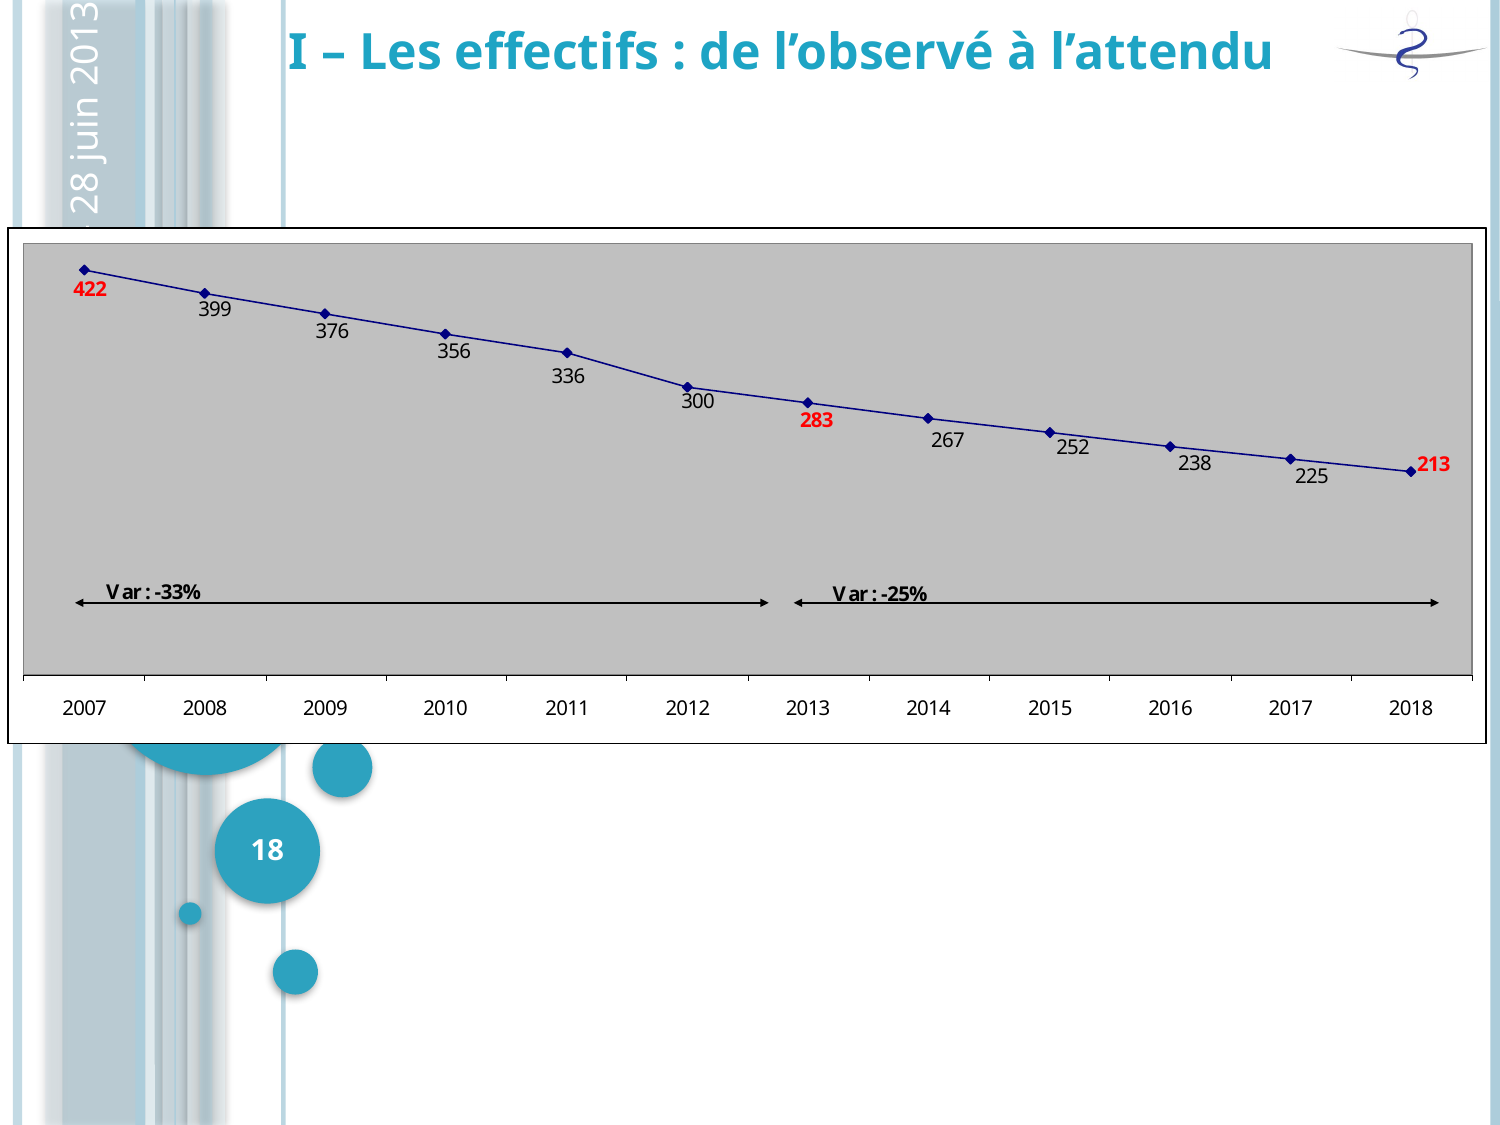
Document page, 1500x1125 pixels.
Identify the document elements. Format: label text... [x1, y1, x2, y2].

text_box I – Les effectifs : de l’observé à l’attendu [274, 12, 1303, 87]
picture [0, 219, 1496, 752]
text_box Démographie médicale – 28 juin 2013 [52, 0, 113, 216]
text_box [1333, 6, 1489, 83]
text_box 18 [217, 808, 318, 894]
